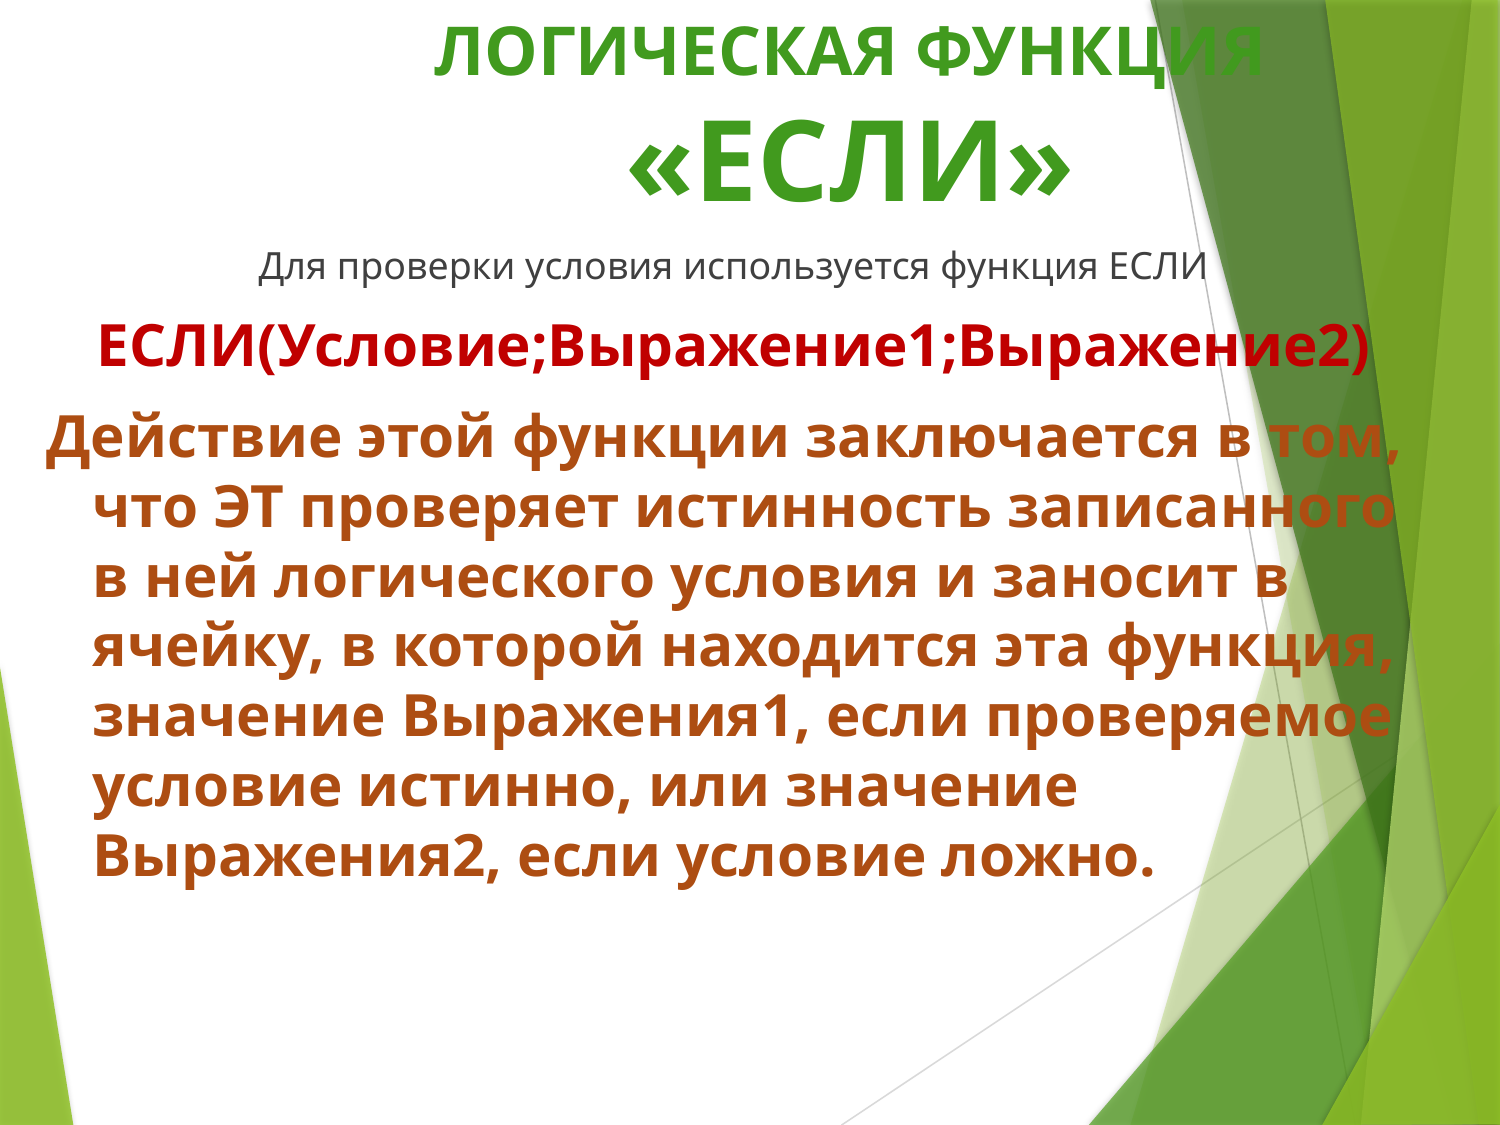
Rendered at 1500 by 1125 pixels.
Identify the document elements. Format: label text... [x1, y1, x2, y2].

title ЛОГИЧЕСКАЯ ФУНКЦИЯ «ЕСЛИ» [235, 0, 1466, 233]
list Для проверки условия используется функция ЕСЛИ ЕСЛИ(Условие;Выражение1;Выражение2) Действие этой функции заключается в том, что ЭТ проверяет истинность записанного в ней логического условия и заносит в ячейку, в которой находится эта функция, значение Выражения1, если проверяемое условие истинно, или значение Выражения2, если условие ложно. [17, 235, 1437, 1023]
